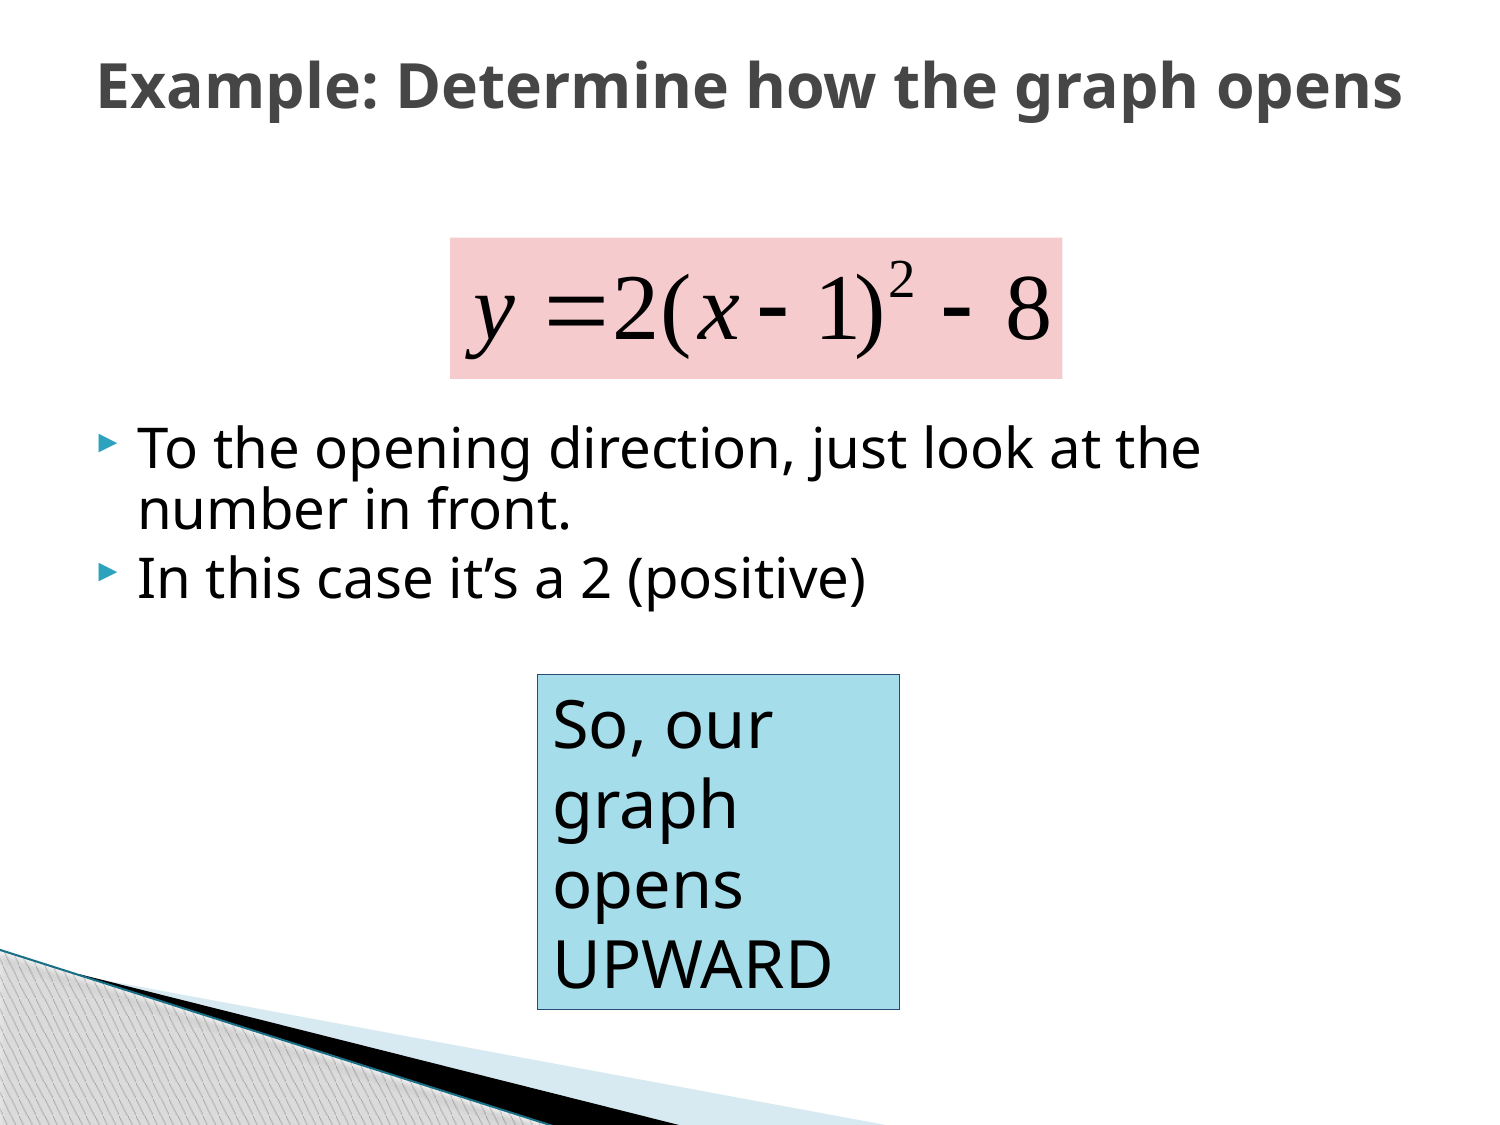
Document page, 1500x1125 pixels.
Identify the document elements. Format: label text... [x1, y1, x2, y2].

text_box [449, 237, 1063, 380]
text_box So, our graph opens UPWARD [537, 674, 900, 1010]
list To the opening direction, just look at the number in front. In this case it’s a 2 (positive) [62, 412, 1438, 647]
title Example: Determine how the graph opens [62, 37, 1438, 129]
